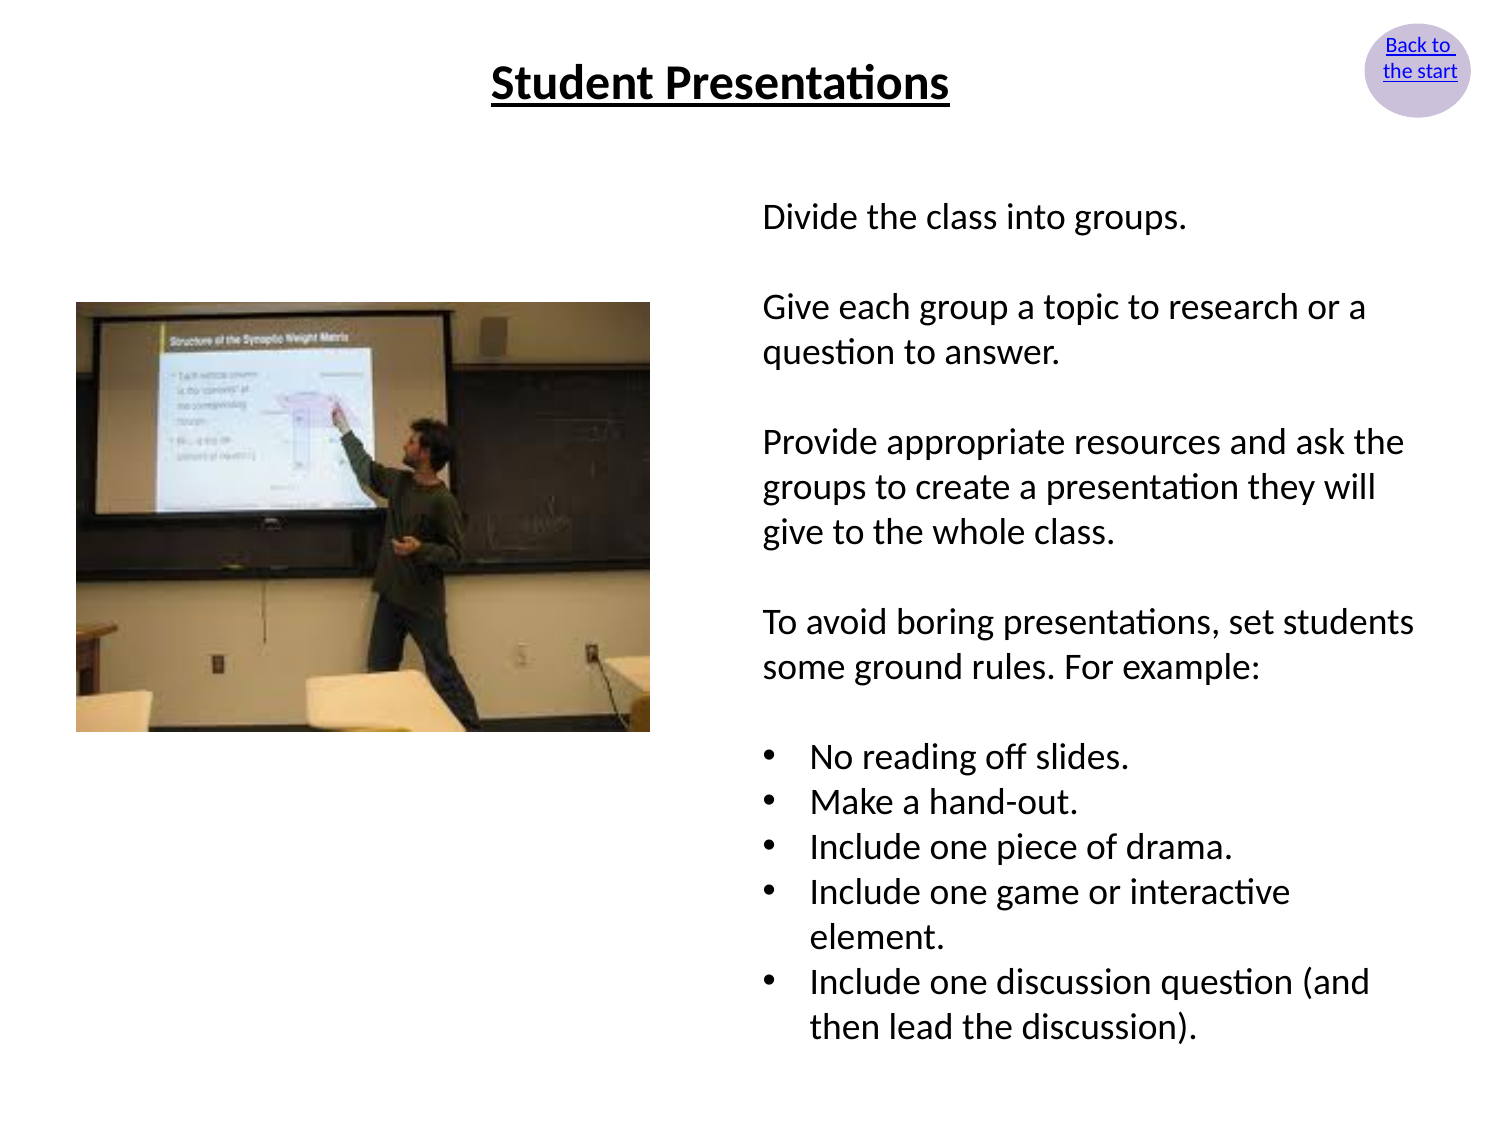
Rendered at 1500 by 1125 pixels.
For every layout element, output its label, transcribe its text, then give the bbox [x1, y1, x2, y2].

picture [76, 302, 650, 733]
text_box Divide the class into groups. Give each group a topic to research or a question to answer. Provide appropriate resources and ask the groups to create a presentation they will give to the whole class. To avoid boring presentations, set students some ground rules. For example: No reading off slides. Make a hand-out. Include one piece of drama. Include one game or interactive element. Include one discussion question (and then lead the discussion). [747, 184, 1433, 1055]
text_box Back to the start [1359, 23, 1483, 91]
text_box [1367, 91, 1468, 120]
text_box Student Presentations [218, 42, 1223, 118]
